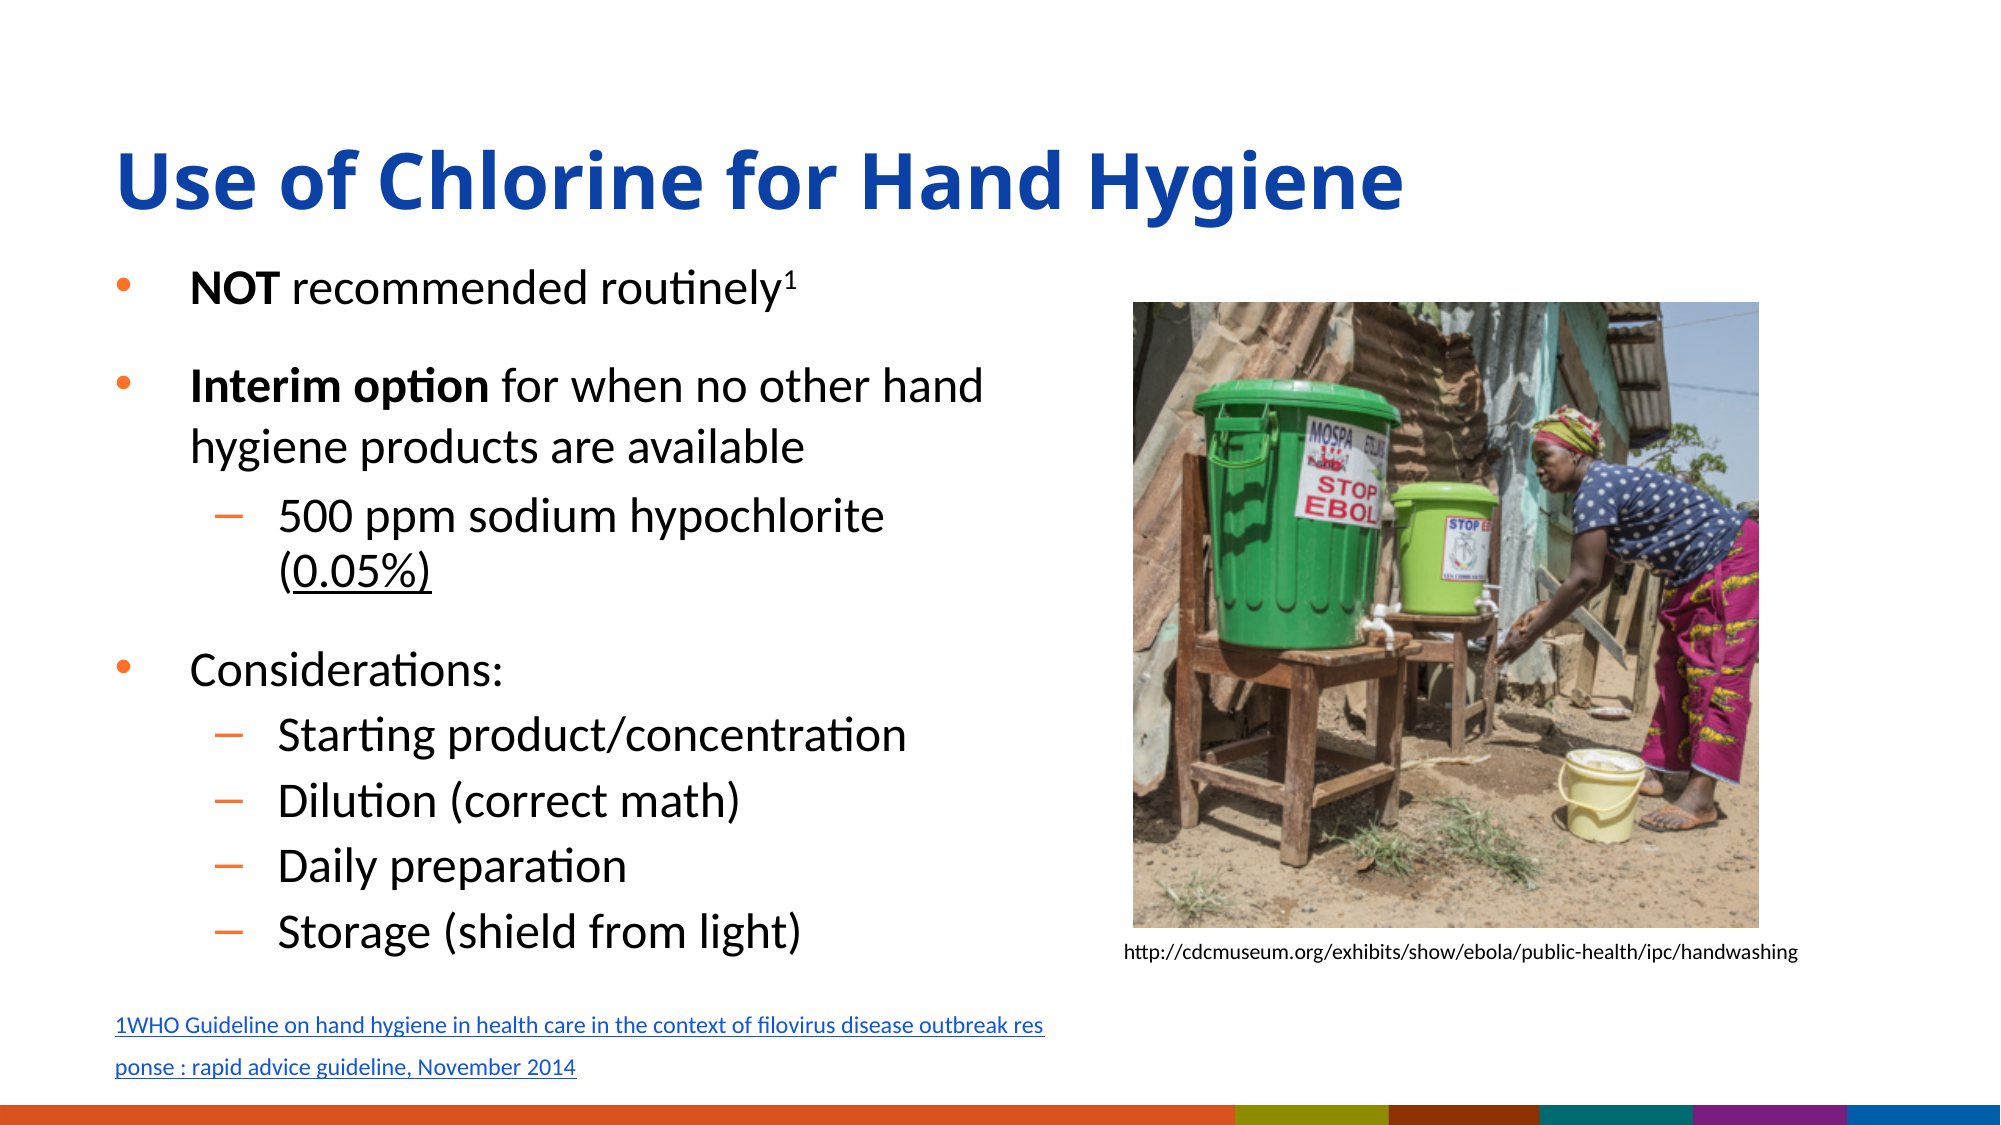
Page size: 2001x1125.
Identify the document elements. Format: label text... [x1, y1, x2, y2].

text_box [1108, 301, 1860, 973]
text_box 1WHO Guideline on hand hygiene in health care in the context of filovirus disease outbreak response : rapid advice guideline, November 2014 [99, 997, 1061, 1063]
title Use of Chlorine for Hand Hygiene [99, 45, 1900, 233]
list NOT recommended routinely1 Interim option for when no other hand hygiene products are available 500 ppm sodium hypochlorite (0.05%) Considerations: Starting product/concentration Dilution (correct math) Daily preparation Storage (shield from light) [99, 245, 1061, 931]
picture [0, 1105, 2000, 1125]
